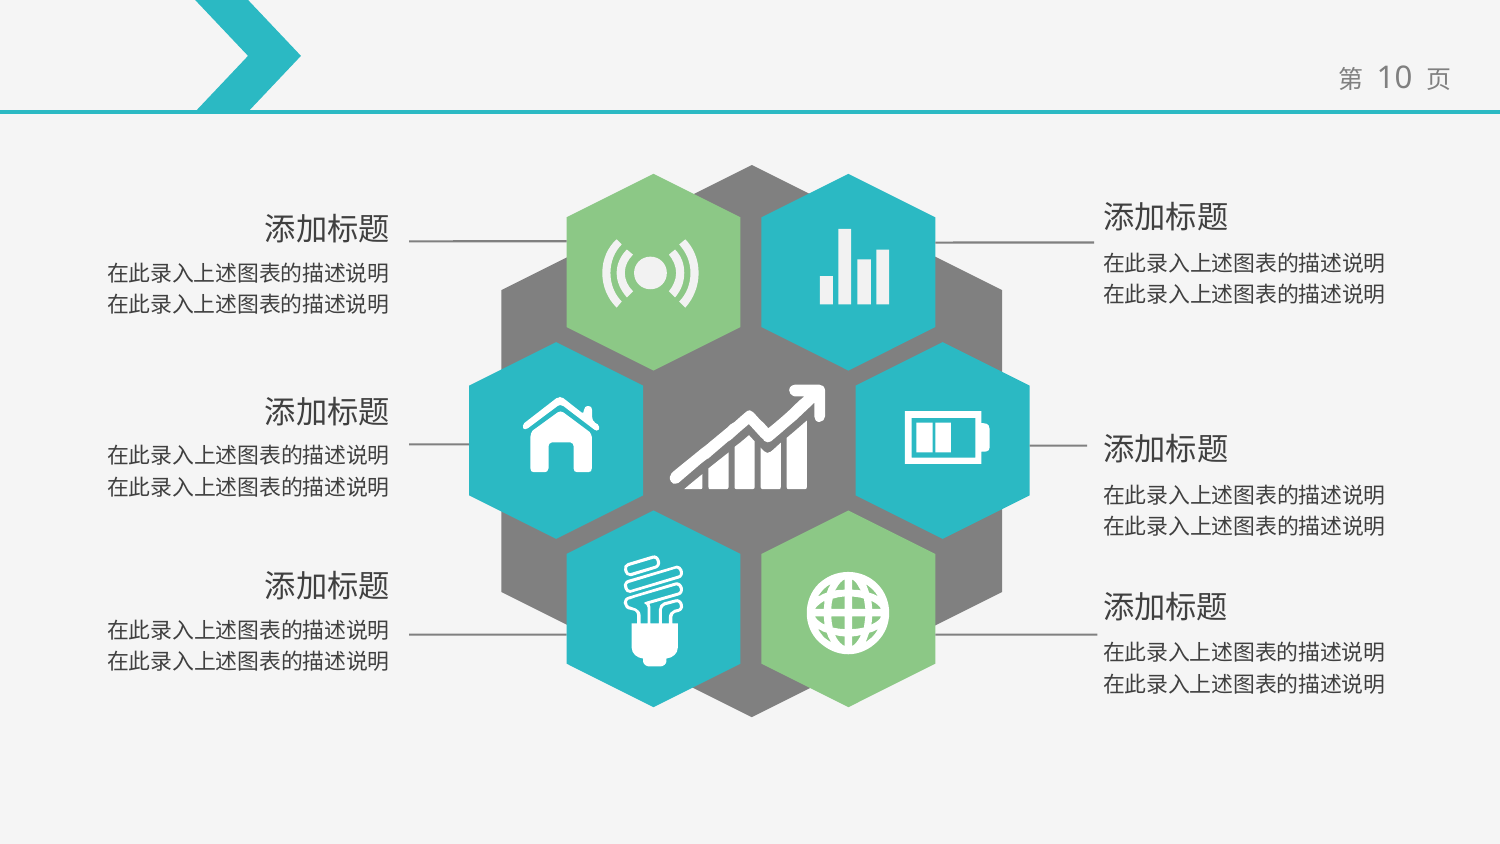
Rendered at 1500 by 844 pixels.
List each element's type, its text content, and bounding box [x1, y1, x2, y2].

text_box 在此录入上述图表的描述说明 在此录入上述图表的描述说明 [1091, 628, 1423, 703]
text_box [500, 539, 566, 626]
text_box [936, 255, 1004, 342]
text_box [469, 342, 644, 539]
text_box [761, 510, 936, 708]
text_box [855, 342, 1030, 539]
text_box 添加标题 [243, 560, 402, 605]
text_box 在此录入上述图表的描述说明在此录入上述图表的描述说明 [86, 605, 402, 680]
text_box [644, 163, 855, 719]
text_box 添加标题 [1092, 191, 1249, 238]
text_box [500, 256, 566, 342]
text_box 添加标题 [1092, 423, 1251, 470]
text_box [566, 510, 741, 708]
text_box 在此录入上述图表的描述说明在此录入上述图表的描述说明 [1092, 238, 1419, 313]
text_box 添加标题 [243, 386, 402, 431]
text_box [566, 173, 741, 371]
text_box 在此录入上述图表的描述说明在此录入上述图表的描述说明 [1092, 470, 1419, 545]
text_box 在此录入上述图表的描述说明在此录入上述图表的描述说明 [86, 431, 402, 506]
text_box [761, 173, 936, 371]
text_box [669, 384, 825, 490]
text_box 在此录入上述图表的描述说明 在此录入上述图表的描述说明 [50, 248, 402, 323]
text_box 添加标题 [1091, 581, 1243, 628]
text_box [936, 539, 1004, 627]
text_box 添加标题 [224, 203, 402, 248]
